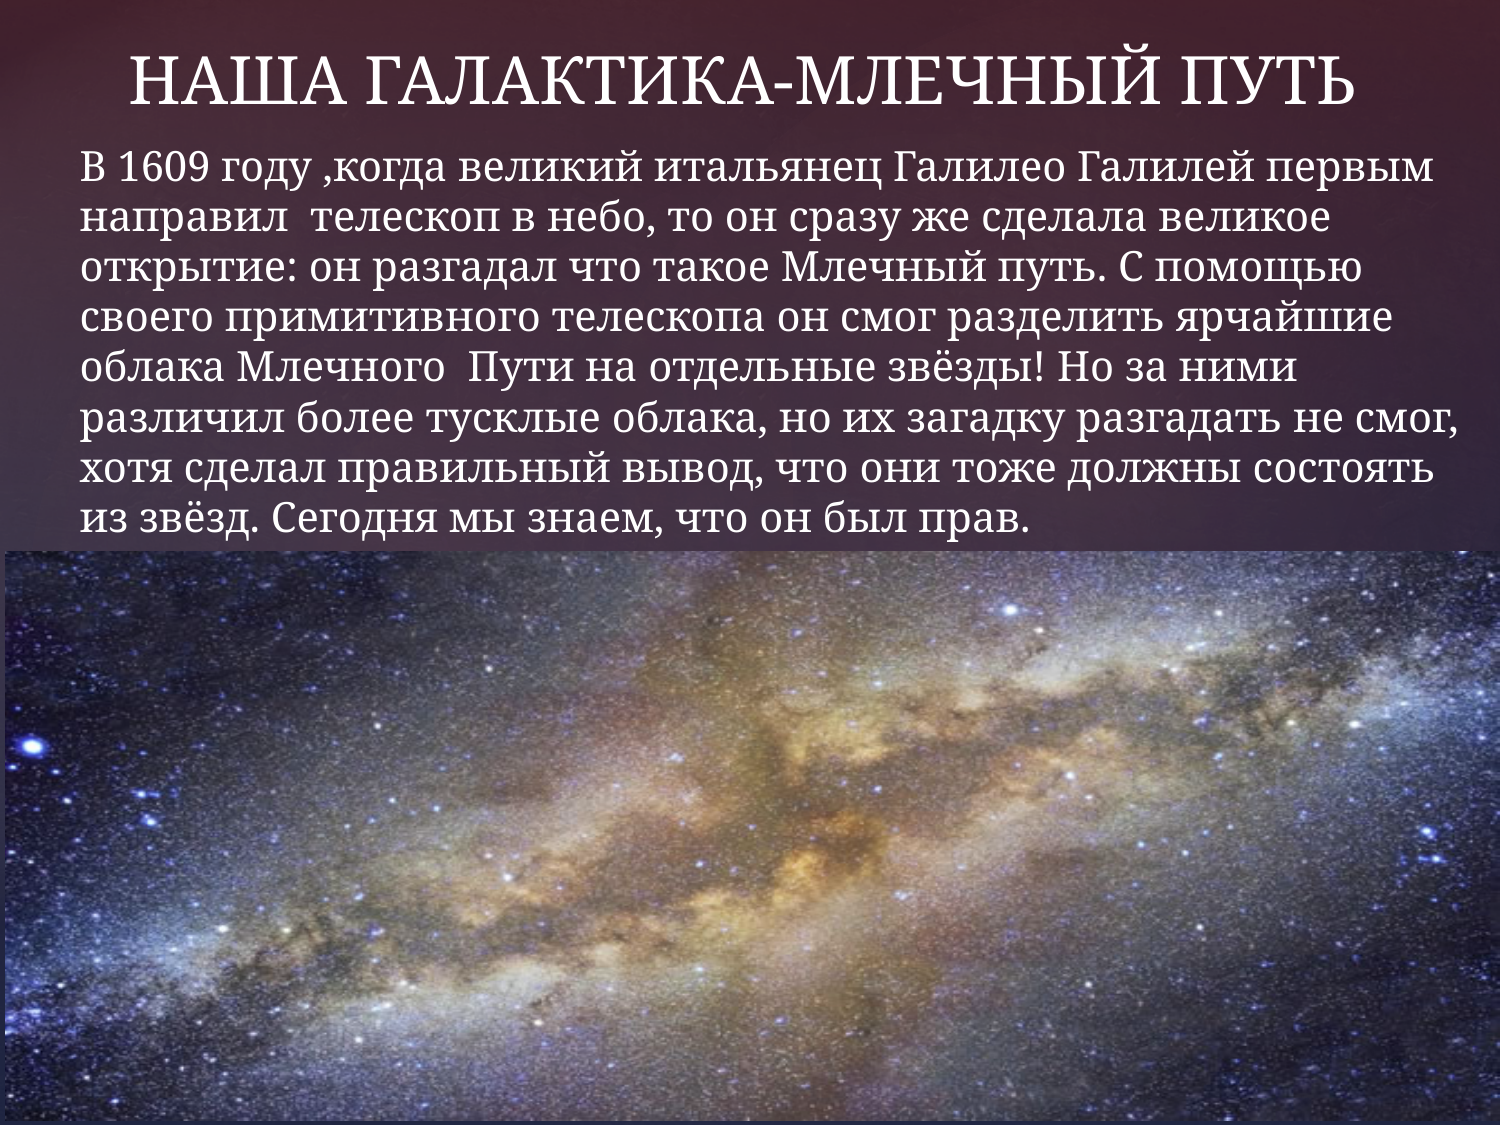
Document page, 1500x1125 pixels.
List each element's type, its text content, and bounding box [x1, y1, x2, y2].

text_box НАША ГАЛАКТИКА-МЛЕЧНЫЙ ПУТЬ [5, 30, 1482, 219]
picture [4, 551, 1500, 1121]
text_box В 1609 году ,когда великий итальянец Галилео Галилей первым направил телескоп в небо, то он сразу же сделала великое открытие: он разгадал что такое Млечный путь. С помощью своего примитивного телескопа он смог разделить ярчайшие облака Млечного Пути на отдельные звёзды! Но за ними различил более тусклые облака, но их загадку разгадать не смог, хотя сделал правильный вывод, что они тоже должны состоять из звёзд. Сегодня мы знаем, что он был прав. [64, 132, 1480, 547]
